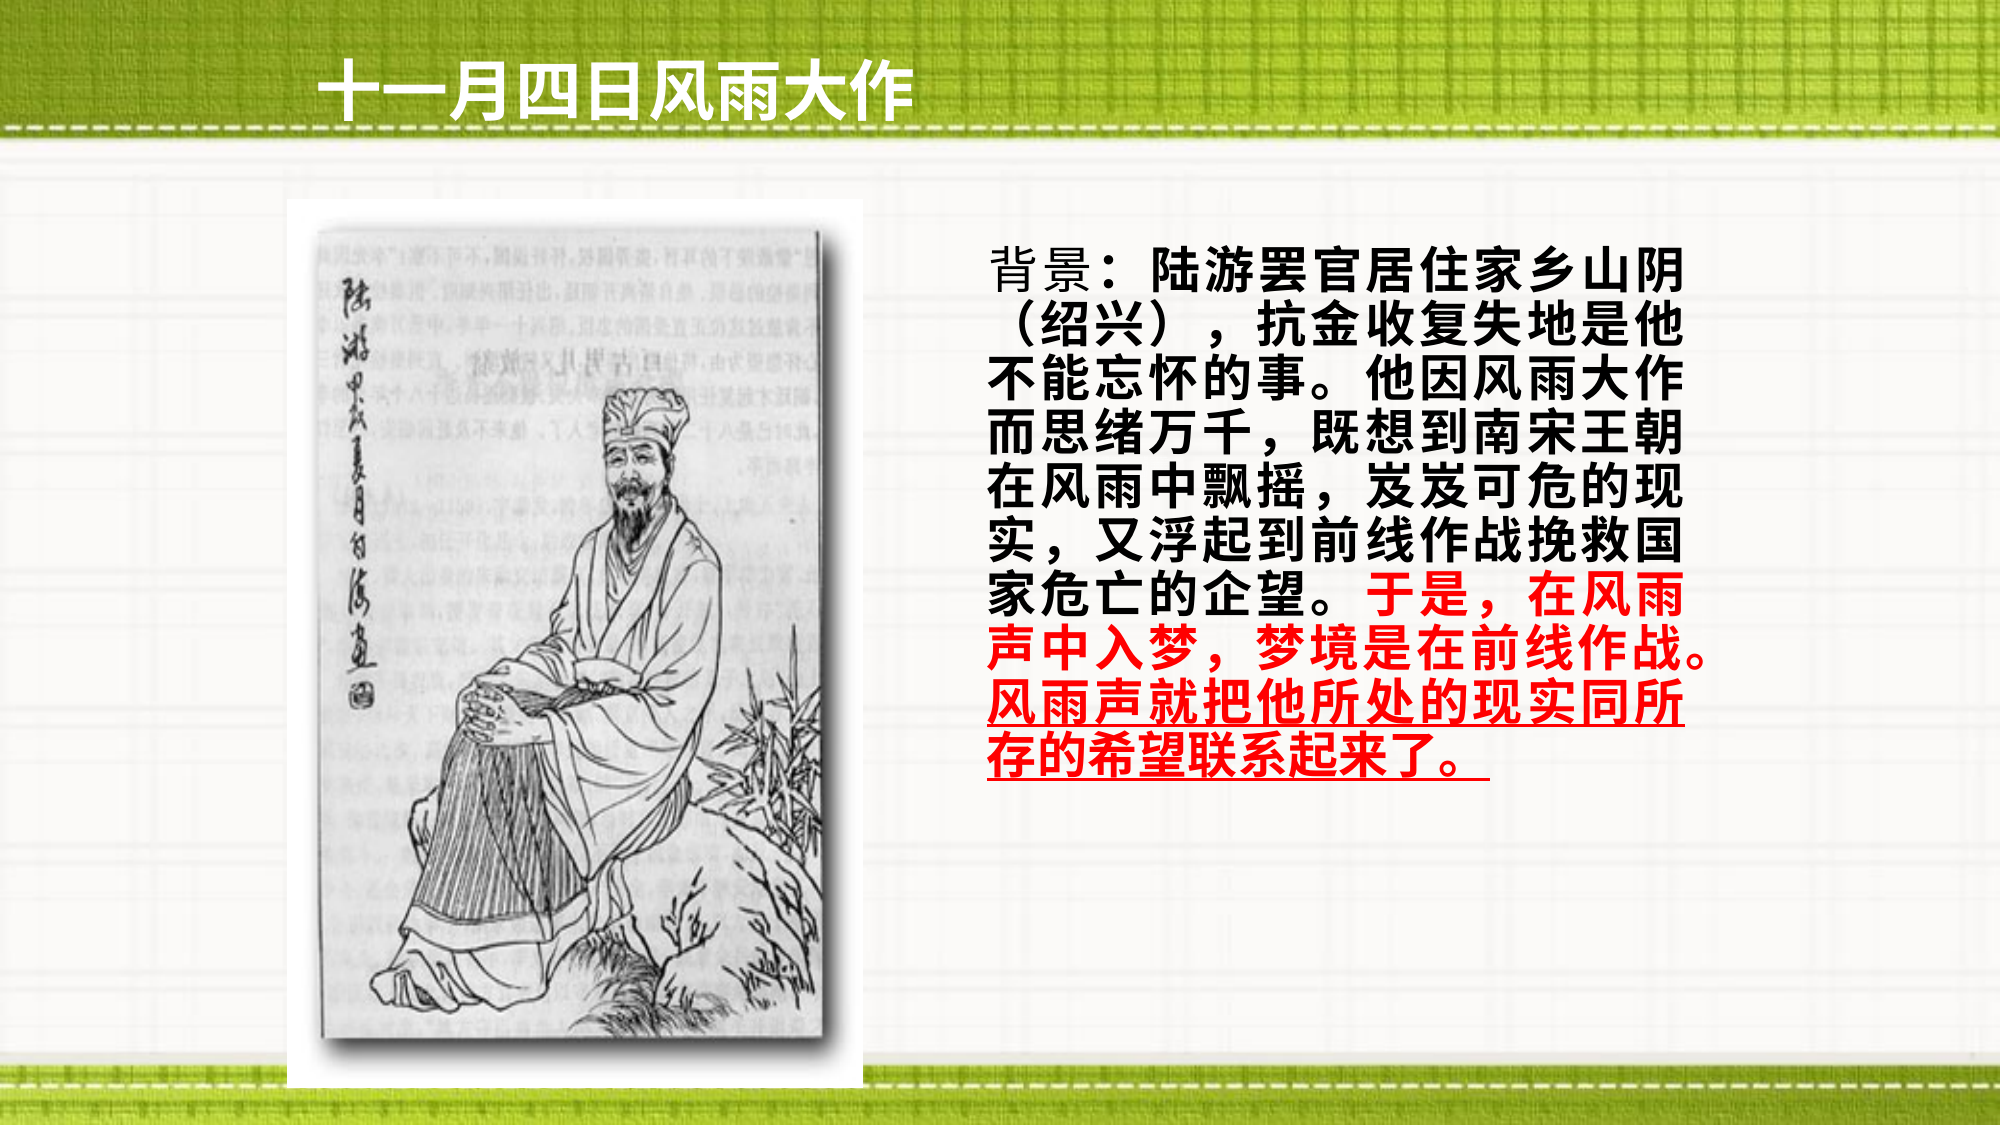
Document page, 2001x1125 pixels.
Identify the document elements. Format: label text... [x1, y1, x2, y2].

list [287, 199, 863, 1088]
list 背景：陆游罢官居住家乡山阴（绍兴），抗金收复失地是他不能忘怀的事。他因风雨大作而思绪万千，既想到南宋王朝在风雨中飘摇，岌岌可危的现实，又浮起到前线作战挽救国家危亡的企望。于是，在风雨声中入梦，梦境是在前线作战。风雨声就把他所处的现实同所存的希望联系起来了。 [912, 237, 1701, 1088]
title 十一月四日风雨大作 [300, 0, 1701, 188]
picture [0, 0, 2000, 1125]
